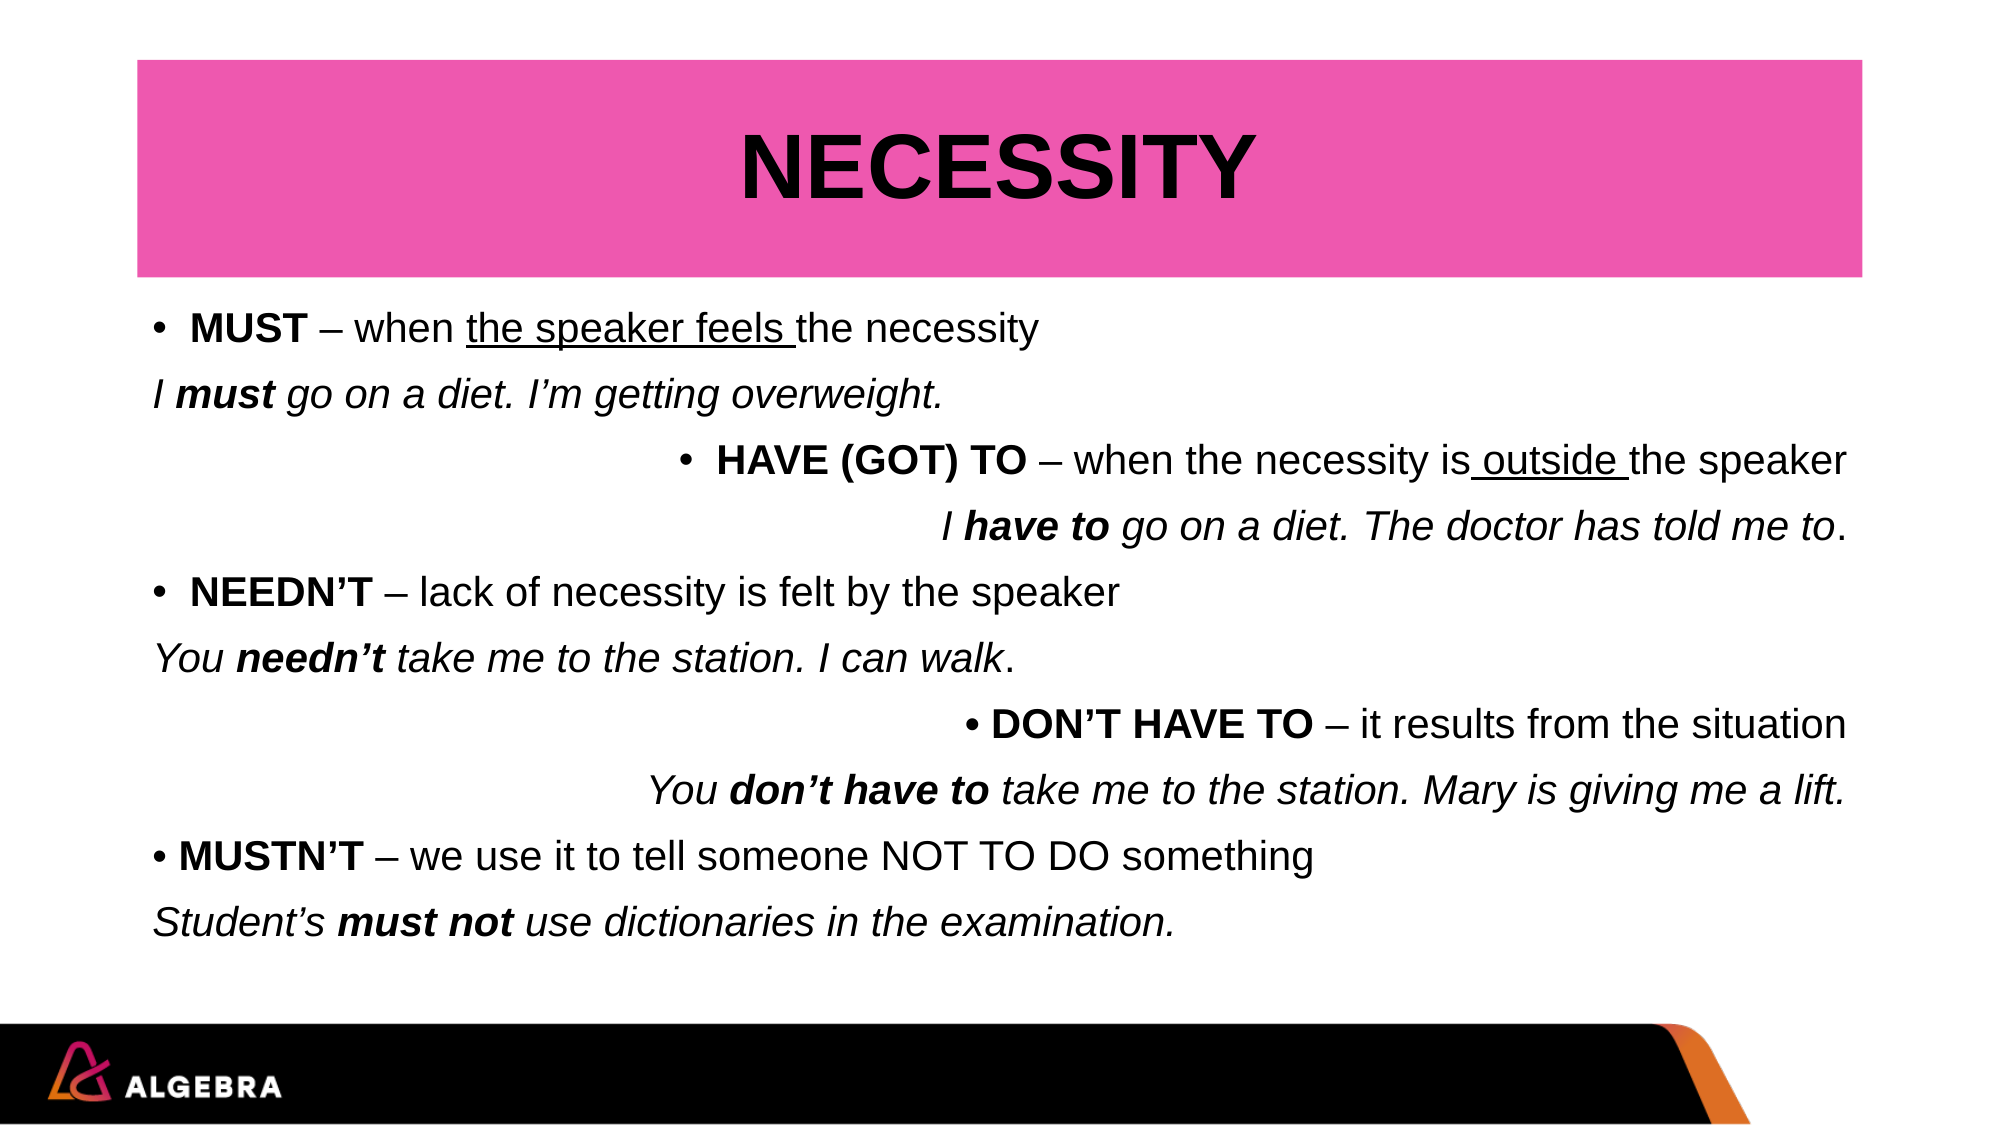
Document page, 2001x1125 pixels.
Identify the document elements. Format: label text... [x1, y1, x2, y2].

list MUST – when the speaker feels the necessity I must go on a diet. I’m getting overweight. HAVE (GOT) TO – when the necessity is outside the speaker I have to go on a diet. The doctor has told me to. NEEDN’T – lack of necessity is felt by the speaker You needn’t take me to the station. I can walk. • DON’T HAVE TO – it results from the situation You don’t have to take me to the station. Mary is giving me a lift. • MUSTN’T – we use it to tell someone NOT TO DO something Student’s must not use dictionaries in the examination. [137, 299, 1863, 1014]
title NECESSITY [137, 59, 1863, 278]
picture [0, 1023, 1958, 1125]
